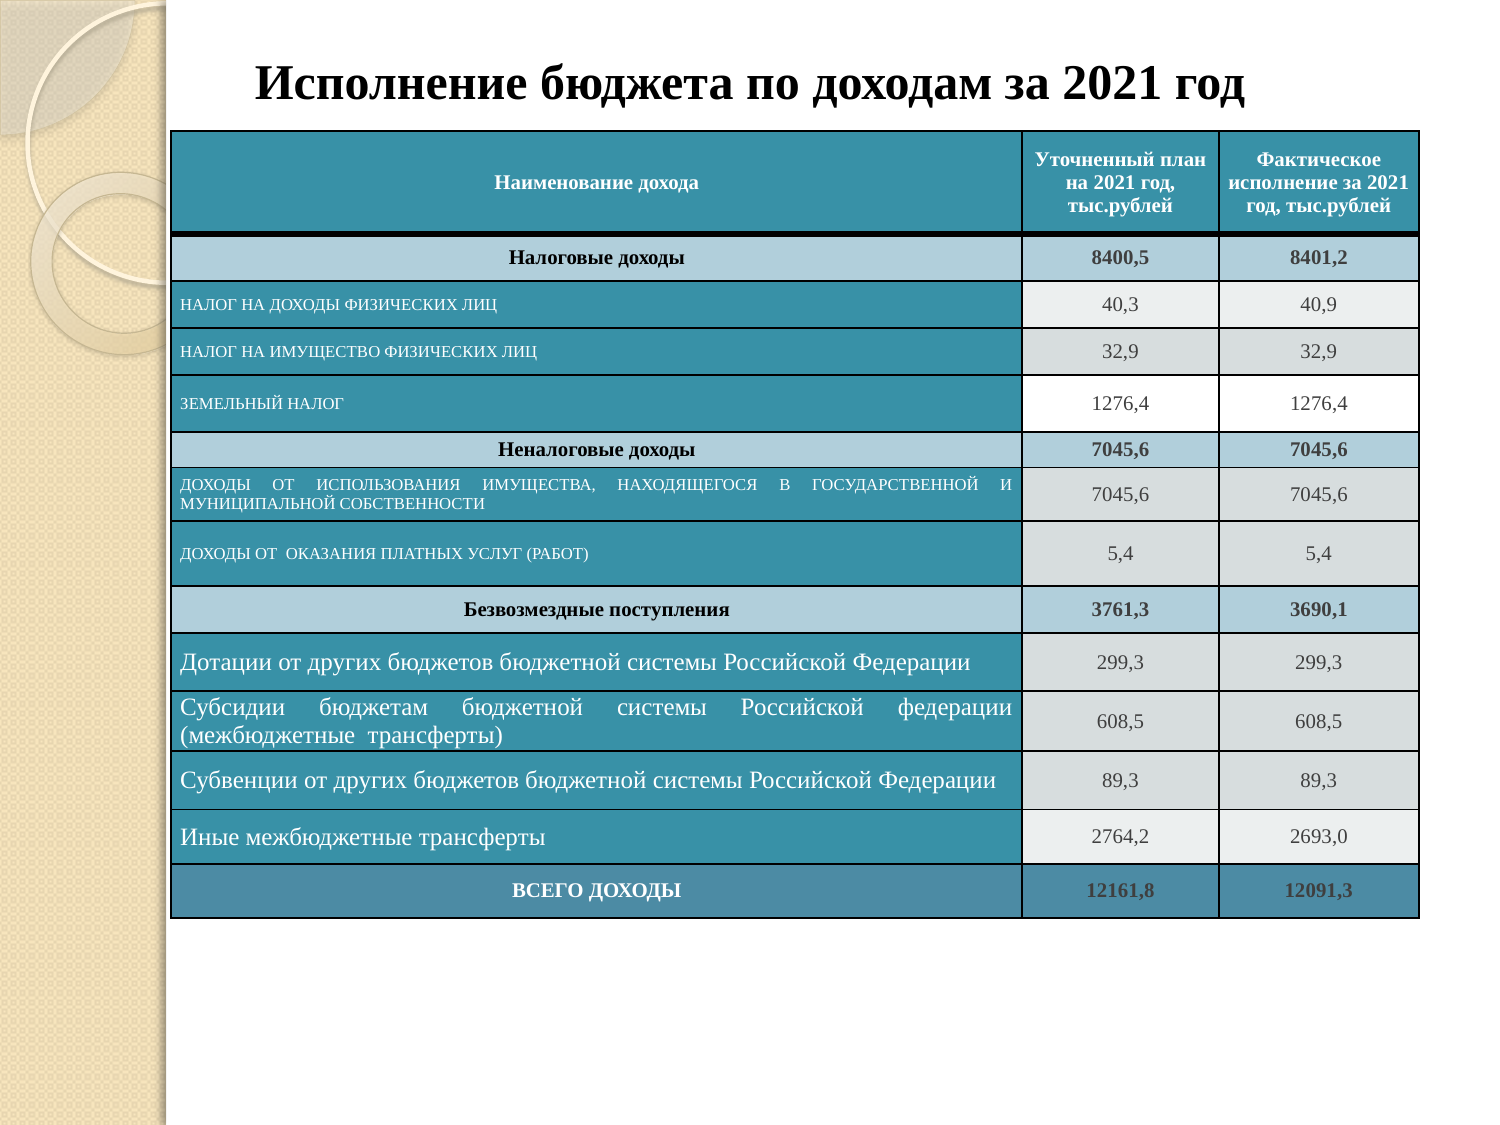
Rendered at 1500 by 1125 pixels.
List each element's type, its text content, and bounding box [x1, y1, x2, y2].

table_cell Субвенции от других бюджетов бюджетной системы Российской Федерации [172, 752, 1021, 809]
table_cell 8400,5 [1023, 237, 1218, 280]
table_cell НАЛОГ НА ИМУЩЕСТВО ФИЗИЧЕСКИХ ЛИЦ [172, 329, 1021, 374]
table_cell 12091,3 [1220, 865, 1418, 917]
table_cell Безвозмездные поступления [172, 587, 1021, 632]
text_box Исполнение бюджета по доходам за 2021 год [17, 42, 1483, 118]
table_cell 40,9 [1220, 282, 1418, 327]
table_cell 5,4 [1023, 522, 1218, 585]
table_cell 3761,3 [1023, 587, 1218, 632]
table_cell 1276,4 [1023, 376, 1218, 431]
table_cell 7045,6 [1023, 468, 1218, 520]
table_cell Дотации от других бюджетов бюджетной системы Российской Федерации [172, 634, 1021, 690]
table_cell ДОХОДЫ ОТ ИСПОЛЬЗОВАНИЯ ИМУЩЕСТВА, НАХОДЯЩЕГОСЯ В ГОСУДАРСТВЕННОЙ И МУНИЦИПАЛЬНОЙ СОБСТВЕННОСТИ [172, 468, 1021, 520]
table_cell 299,3 [1023, 634, 1218, 690]
table_cell Неналоговые доходы [172, 433, 1021, 467]
table_cell 7045,6 [1220, 468, 1418, 520]
table_cell Субсидии бюджетам бюджетной системы Российской федерации (межбюджетные трансферты) [172, 692, 1021, 750]
table_cell 40,3 [1023, 282, 1218, 327]
table_cell ВСЕГО ДОХОДЫ [172, 865, 1021, 917]
table_cell 32,9 [1220, 329, 1418, 374]
table_cell Иные межбюджетные трансферты [172, 810, 1021, 863]
table_cell 1276,4 [1220, 376, 1418, 431]
table_cell 89,3 [1220, 752, 1418, 809]
table_cell 12161,8 [1023, 865, 1218, 917]
table_cell 299,3 [1220, 634, 1418, 690]
table_cell 7045,6 [1023, 433, 1218, 467]
table_cell ЗЕМЕЛЬНЫЙ НАЛОГ [172, 376, 1021, 431]
table_cell НАЛОГ НА ДОХОДЫ ФИЗИЧЕСКИХ ЛИЦ [172, 282, 1021, 327]
table_header Уточненный план на 2021 год, тыс.рублей [1023, 132, 1218, 231]
table_cell 5,4 [1220, 522, 1418, 585]
table_cell 608,5 [1023, 692, 1218, 750]
table_header Фактическое исполнение за 2021 год, тыс.рублей [1220, 132, 1418, 231]
table_cell 8401,2 [1220, 237, 1418, 280]
table_cell ДОХОДЫ ОТ ОКАЗАНИЯ ПЛАТНЫХ УСЛУГ (РАБОТ) [172, 522, 1021, 585]
table_cell 2693,0 [1220, 810, 1418, 863]
table_cell 89,3 [1023, 752, 1218, 809]
table_cell 608,5 [1220, 692, 1418, 750]
table_cell 7045,6 [1220, 433, 1418, 467]
table_cell Налоговые доходы [172, 237, 1021, 280]
table_cell 2764,2 [1023, 810, 1218, 863]
table_cell 32,9 [1023, 329, 1218, 374]
table_cell 3690,1 [1220, 587, 1418, 632]
table_header Наименование дохода [172, 132, 1021, 231]
